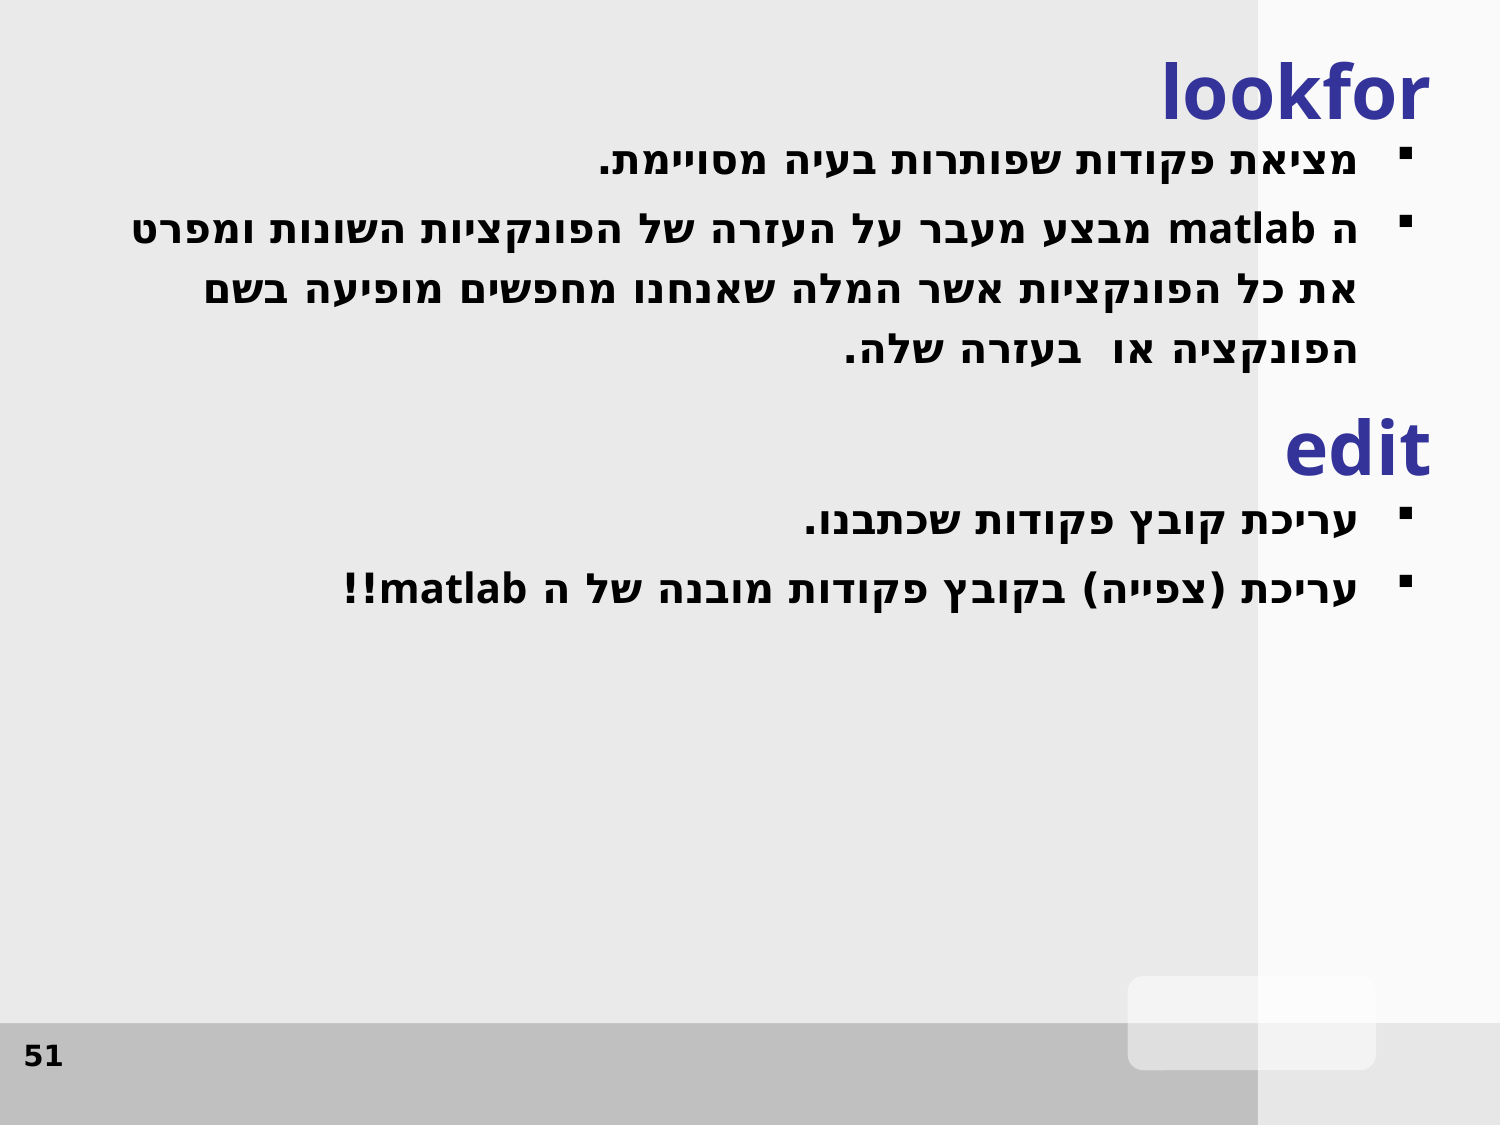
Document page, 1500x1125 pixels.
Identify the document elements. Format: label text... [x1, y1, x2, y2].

text_box lookfor [98, 19, 1447, 160]
text_box עריכת קובץ פקודות שכתבנו. עריכת (צפייה) בקובץ פקודות מובנה של ה matlab!! [62, 480, 1422, 752]
text_box מציאת פקודות שפותרות בעיה מסויימת. ה matlab מבצע מעבר על העזרה של הפונקציות השונות ומפרט את כל הפונקציות אשר המלה שאנחנו מחפשים מופיעה בשם הפונקציה או בעזרה שלה. [62, 120, 1422, 443]
text_box edit [98, 375, 1447, 516]
slide_number 51 [8, 1029, 359, 1108]
